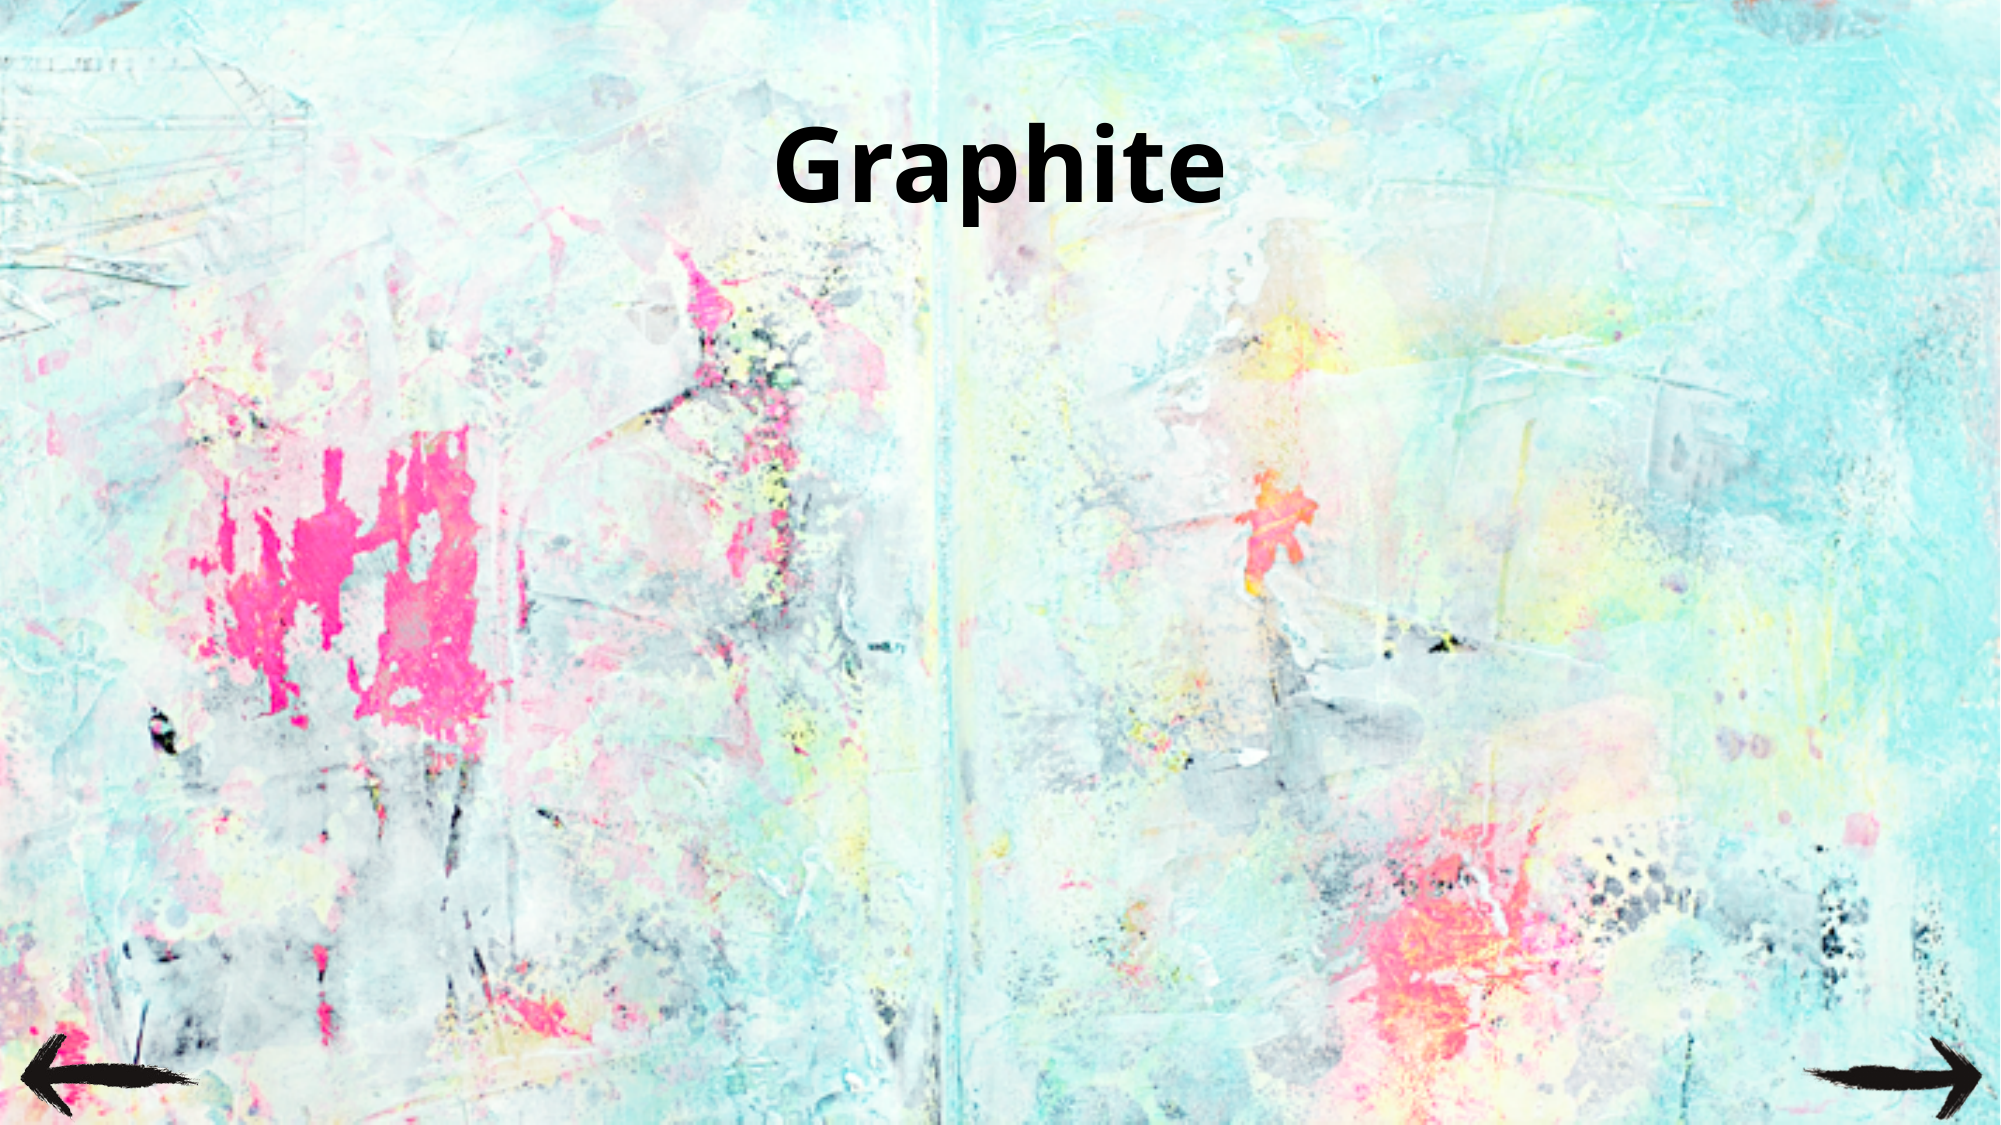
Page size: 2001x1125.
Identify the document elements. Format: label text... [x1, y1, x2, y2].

picture [0, 0, 2001, 1125]
title Graphite [137, 59, 1863, 278]
